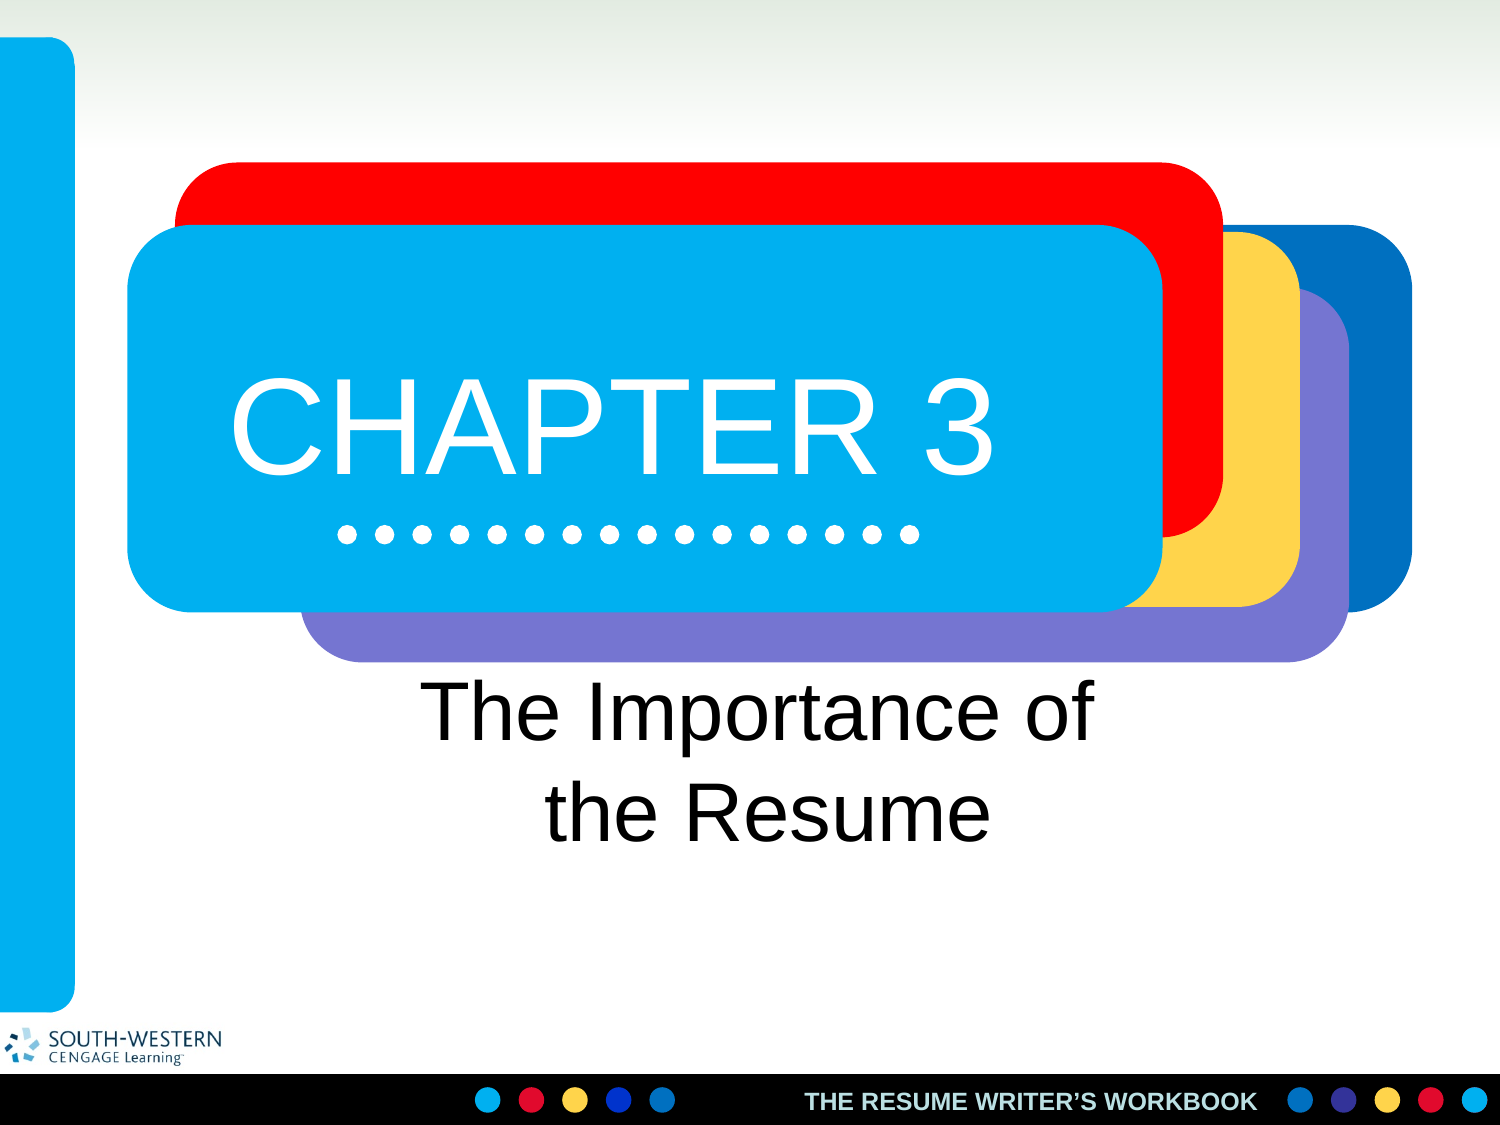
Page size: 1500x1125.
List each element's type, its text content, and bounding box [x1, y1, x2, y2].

picture [0, 1022, 225, 1073]
subtitle The Importance of the Resume [287, 649, 1251, 938]
title CHAPTER 3 [206, 226, 1131, 613]
